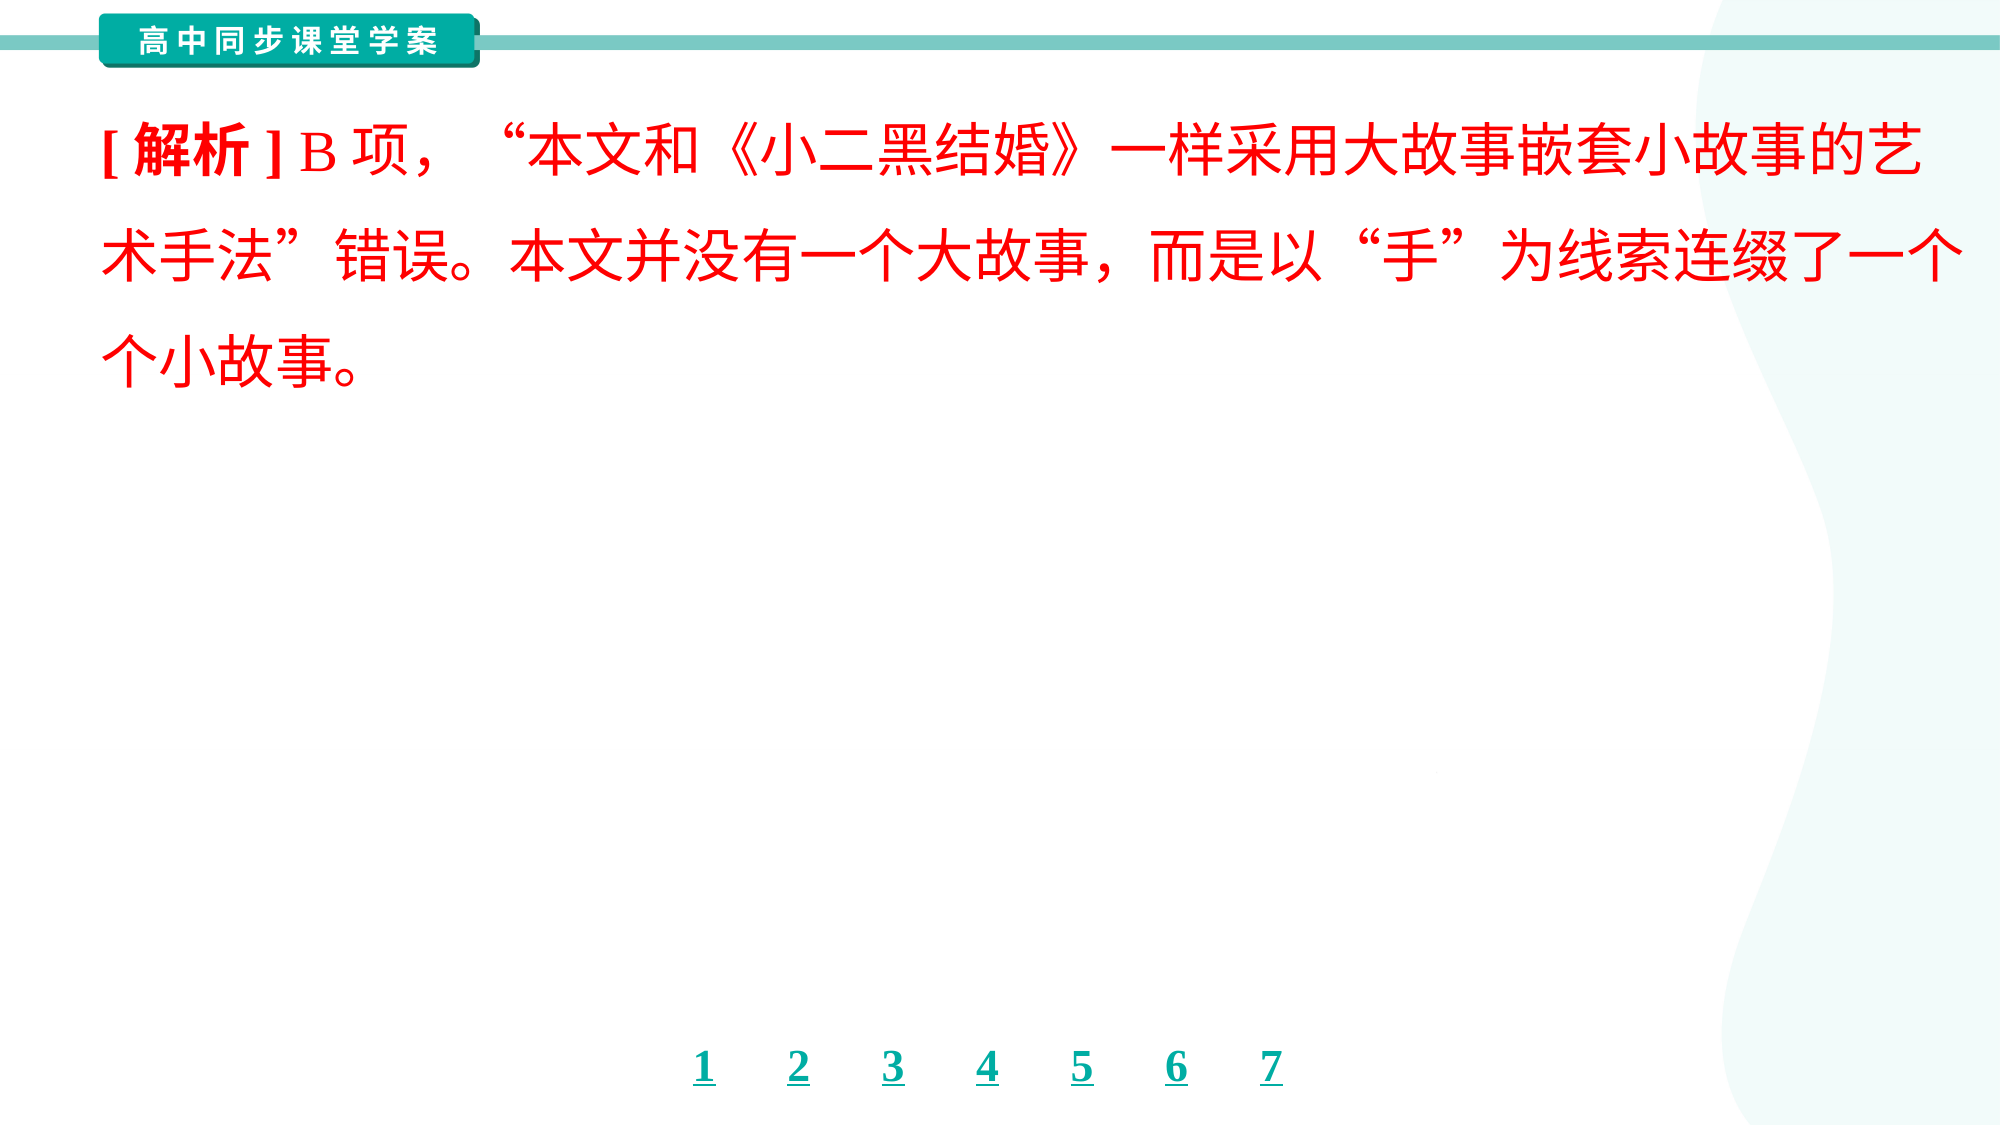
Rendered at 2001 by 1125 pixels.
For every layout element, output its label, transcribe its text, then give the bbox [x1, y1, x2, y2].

picture [0, 0, 2000, 1125]
text_box [解析] B项，“本文和《小二黑结婚》一样采用大故事嵌套小故事的艺 术手法”错误。本文并没有一个大故事，而是以“手”为线索连缀了一个 个小故事。 [100, 76, 1899, 396]
